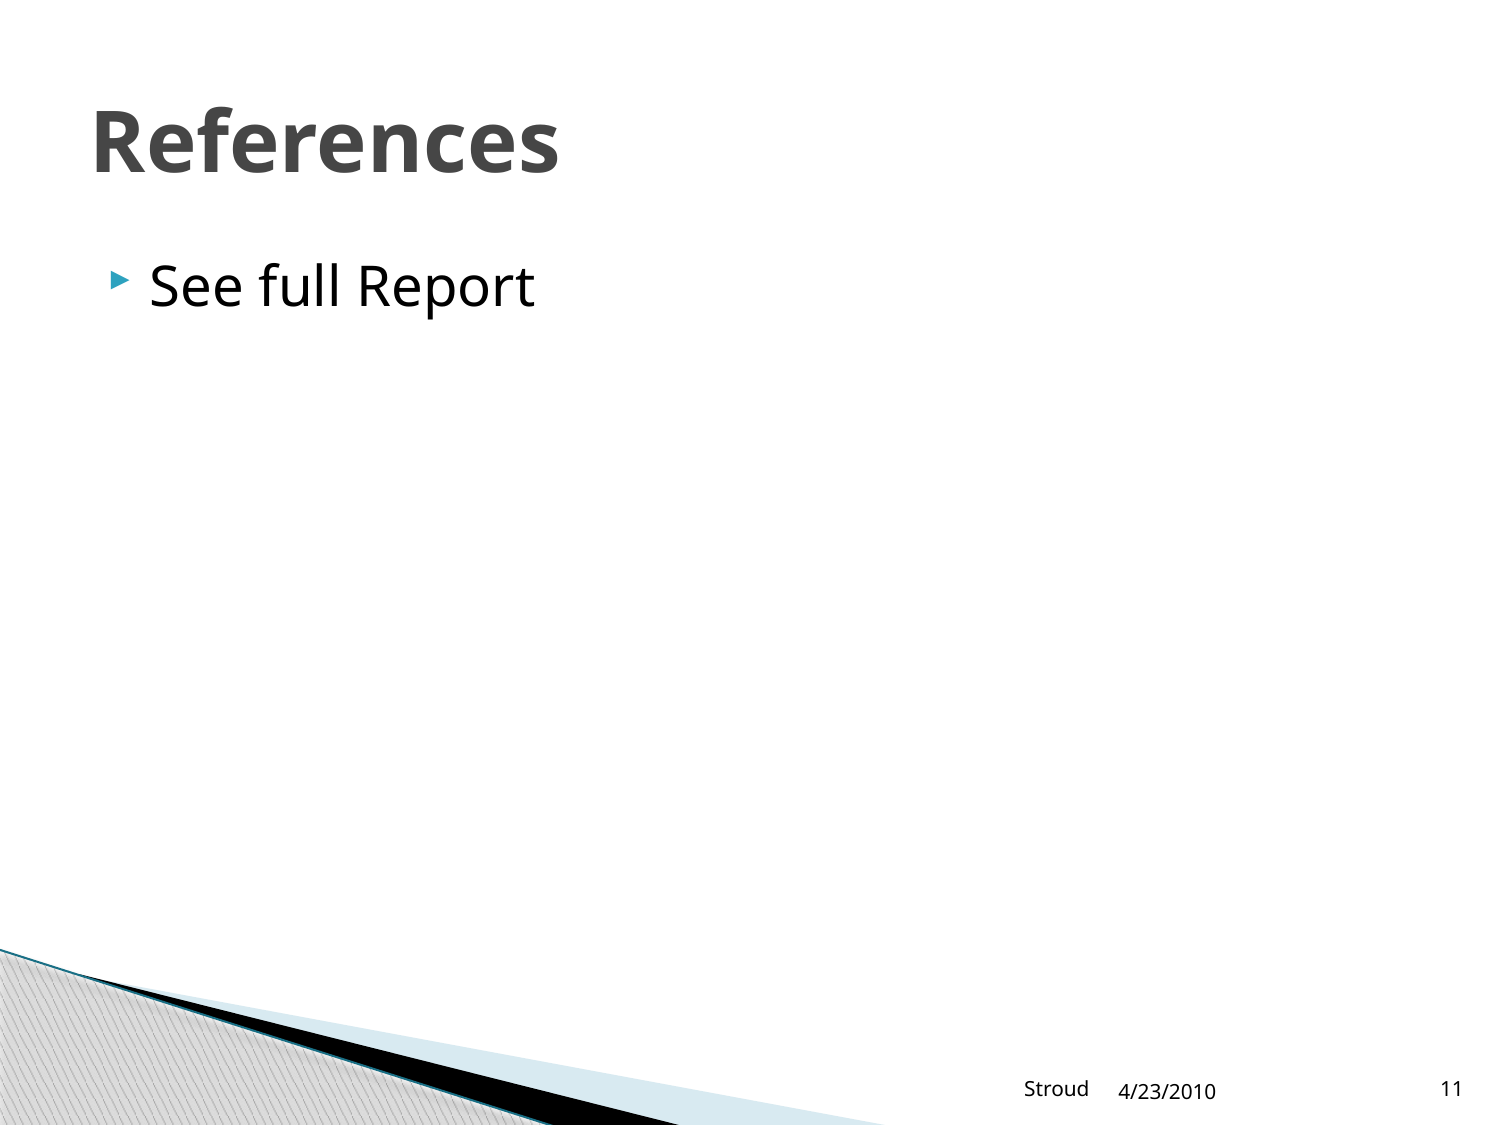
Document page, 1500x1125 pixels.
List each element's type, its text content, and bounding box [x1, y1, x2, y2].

list See full Report [75, 243, 1425, 986]
footer Stroud [718, 1051, 1105, 1112]
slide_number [1105, 1051, 1418, 1112]
title References [75, 45, 1425, 233]
slide_number 11 [1418, 1051, 1479, 1112]
